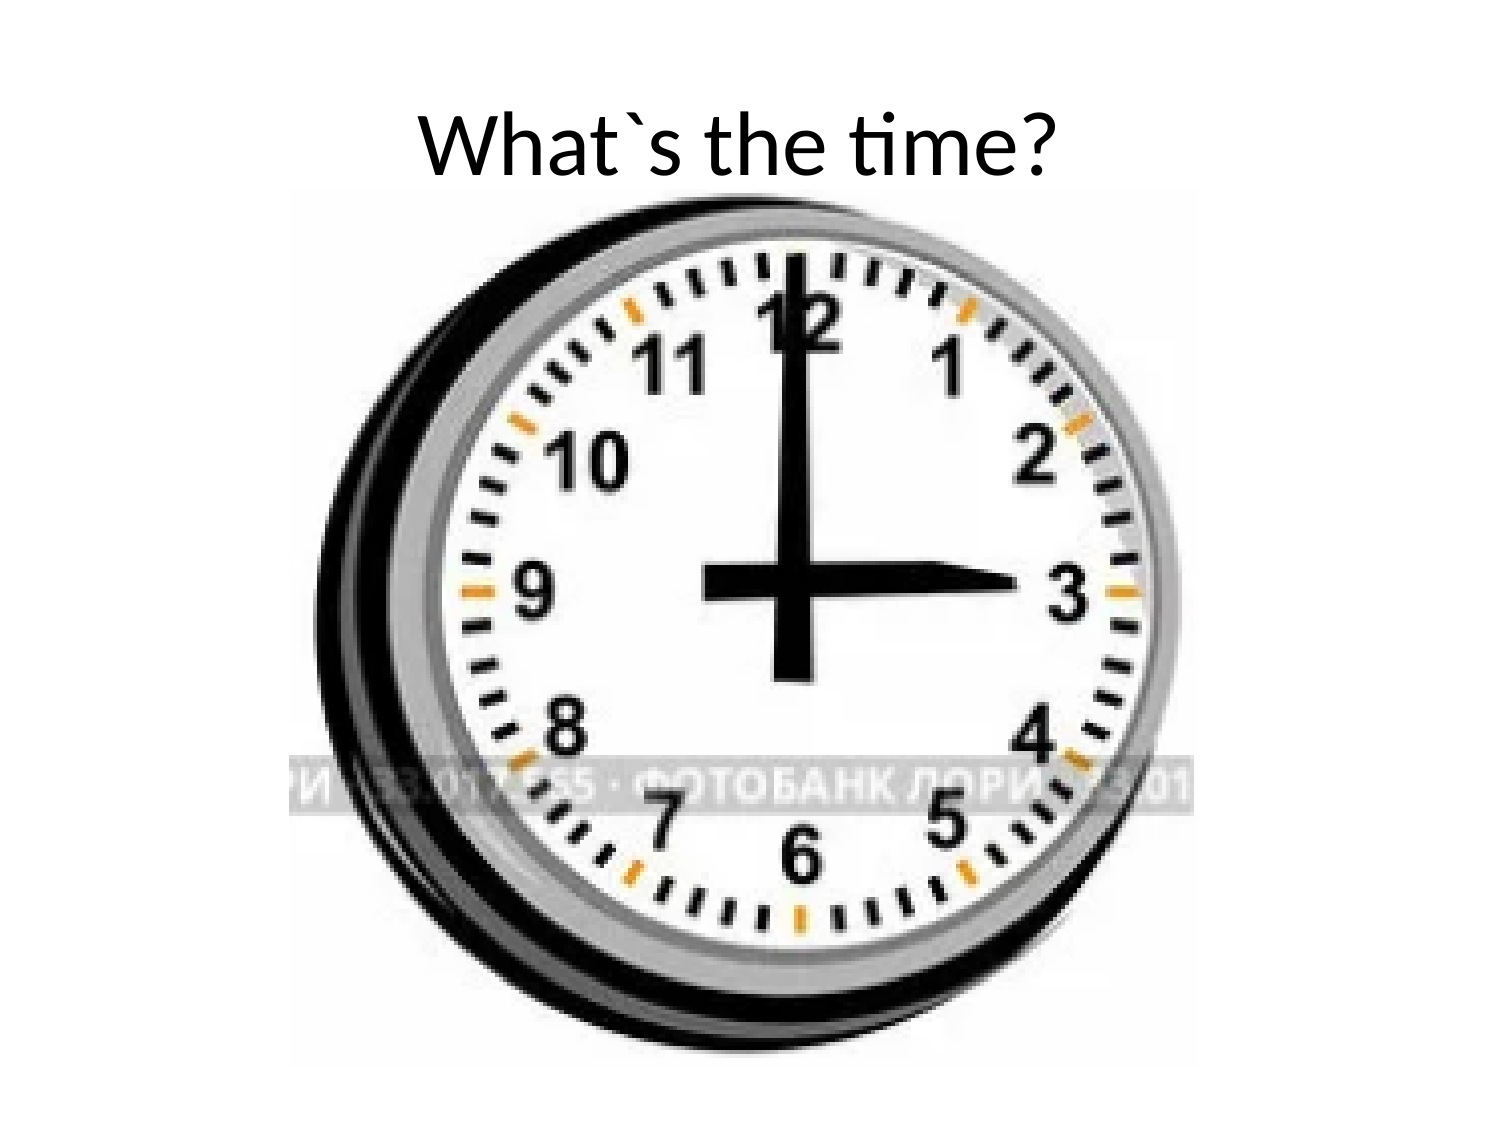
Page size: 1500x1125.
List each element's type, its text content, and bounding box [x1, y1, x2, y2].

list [288, 189, 1200, 1067]
title What`s the time? [75, 45, 1425, 233]
